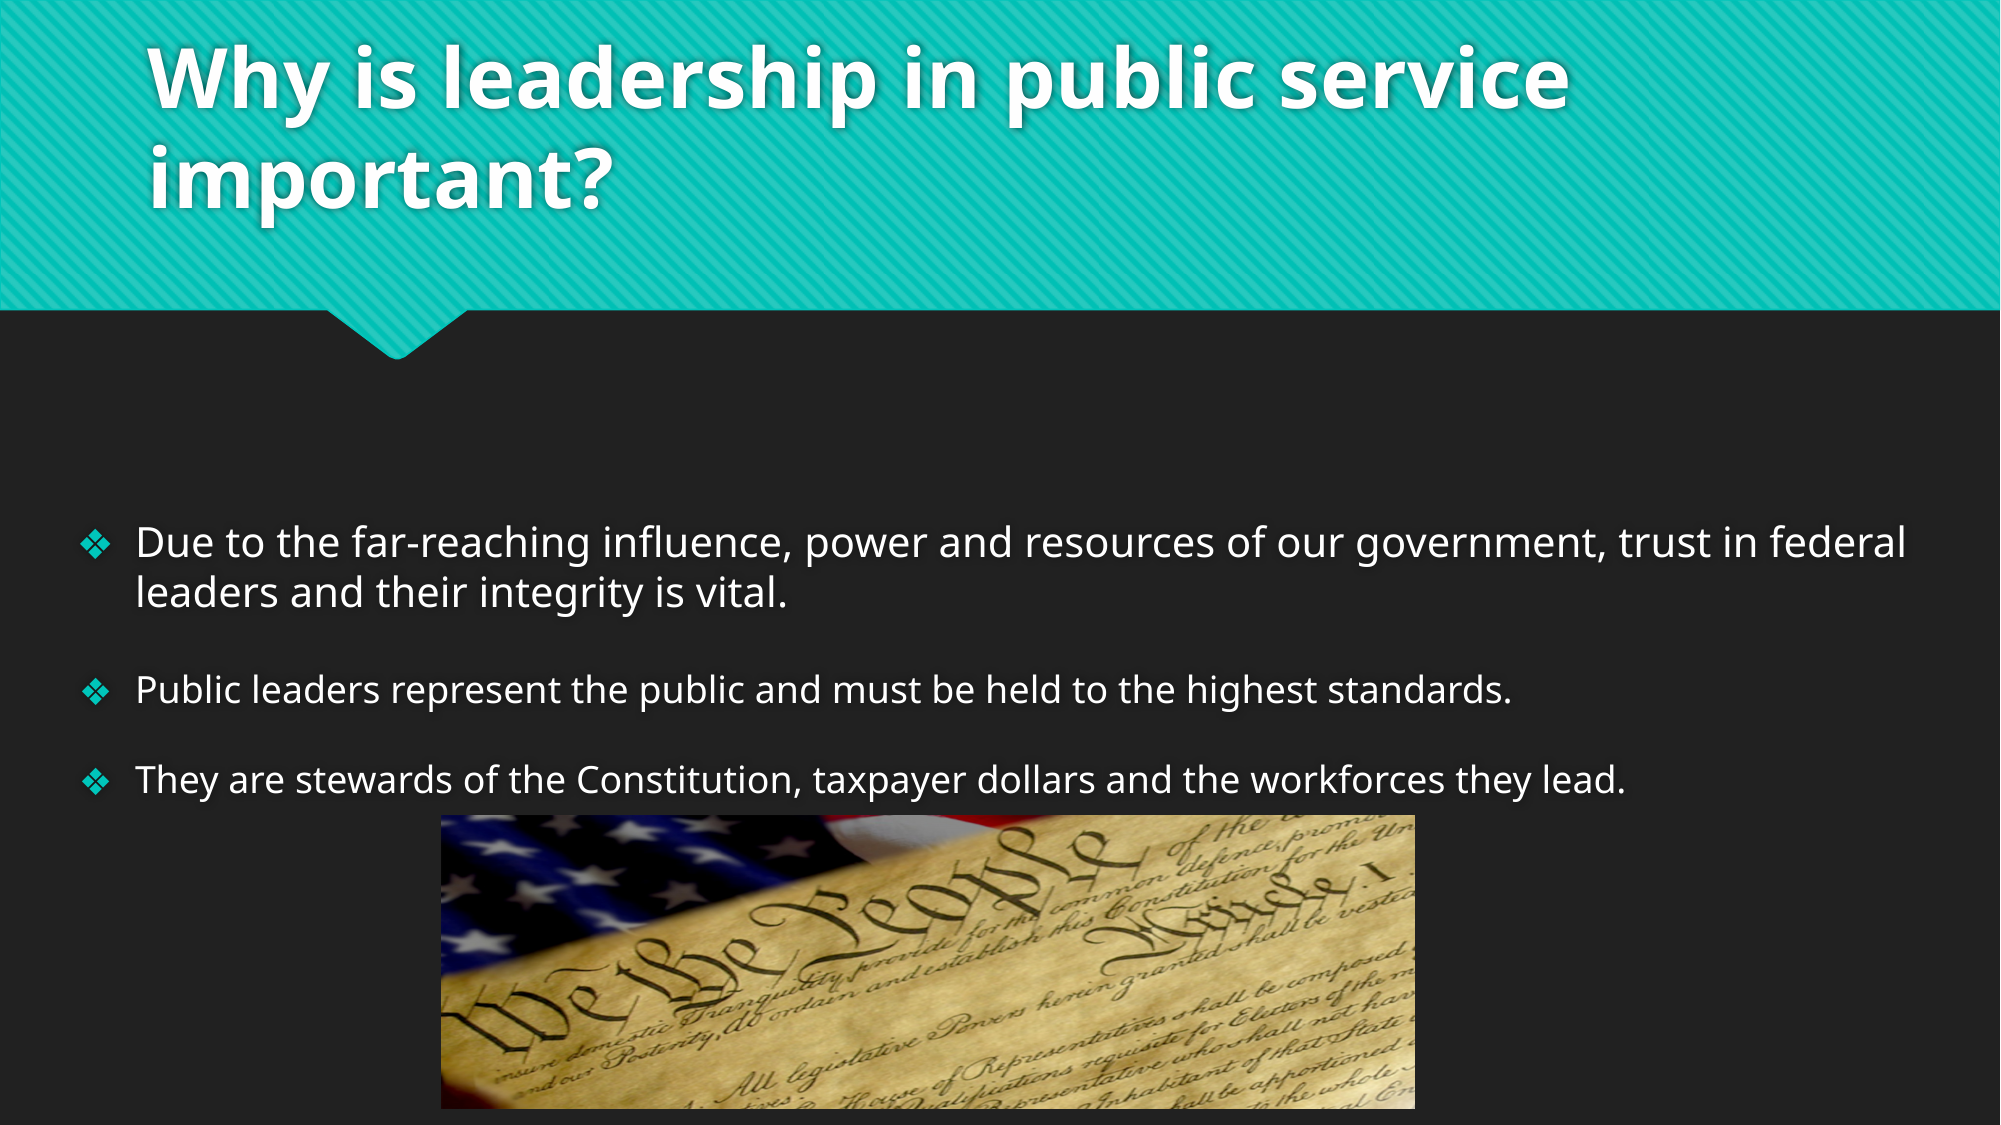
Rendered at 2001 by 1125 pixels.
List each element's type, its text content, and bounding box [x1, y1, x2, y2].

picture [441, 814, 1415, 1109]
title Why is leadership in public service important? [132, 73, 1868, 233]
list Due to the far-reaching influence, power and resources of our government, trust in federal leaders and their integrity is vital. Public leaders represent the public and must be held to the highest standards. They are stewards of the Constitution, taxpayer dollars and the workforces they lead. [44, 383, 1956, 1071]
picture [1, 1, 1999, 357]
